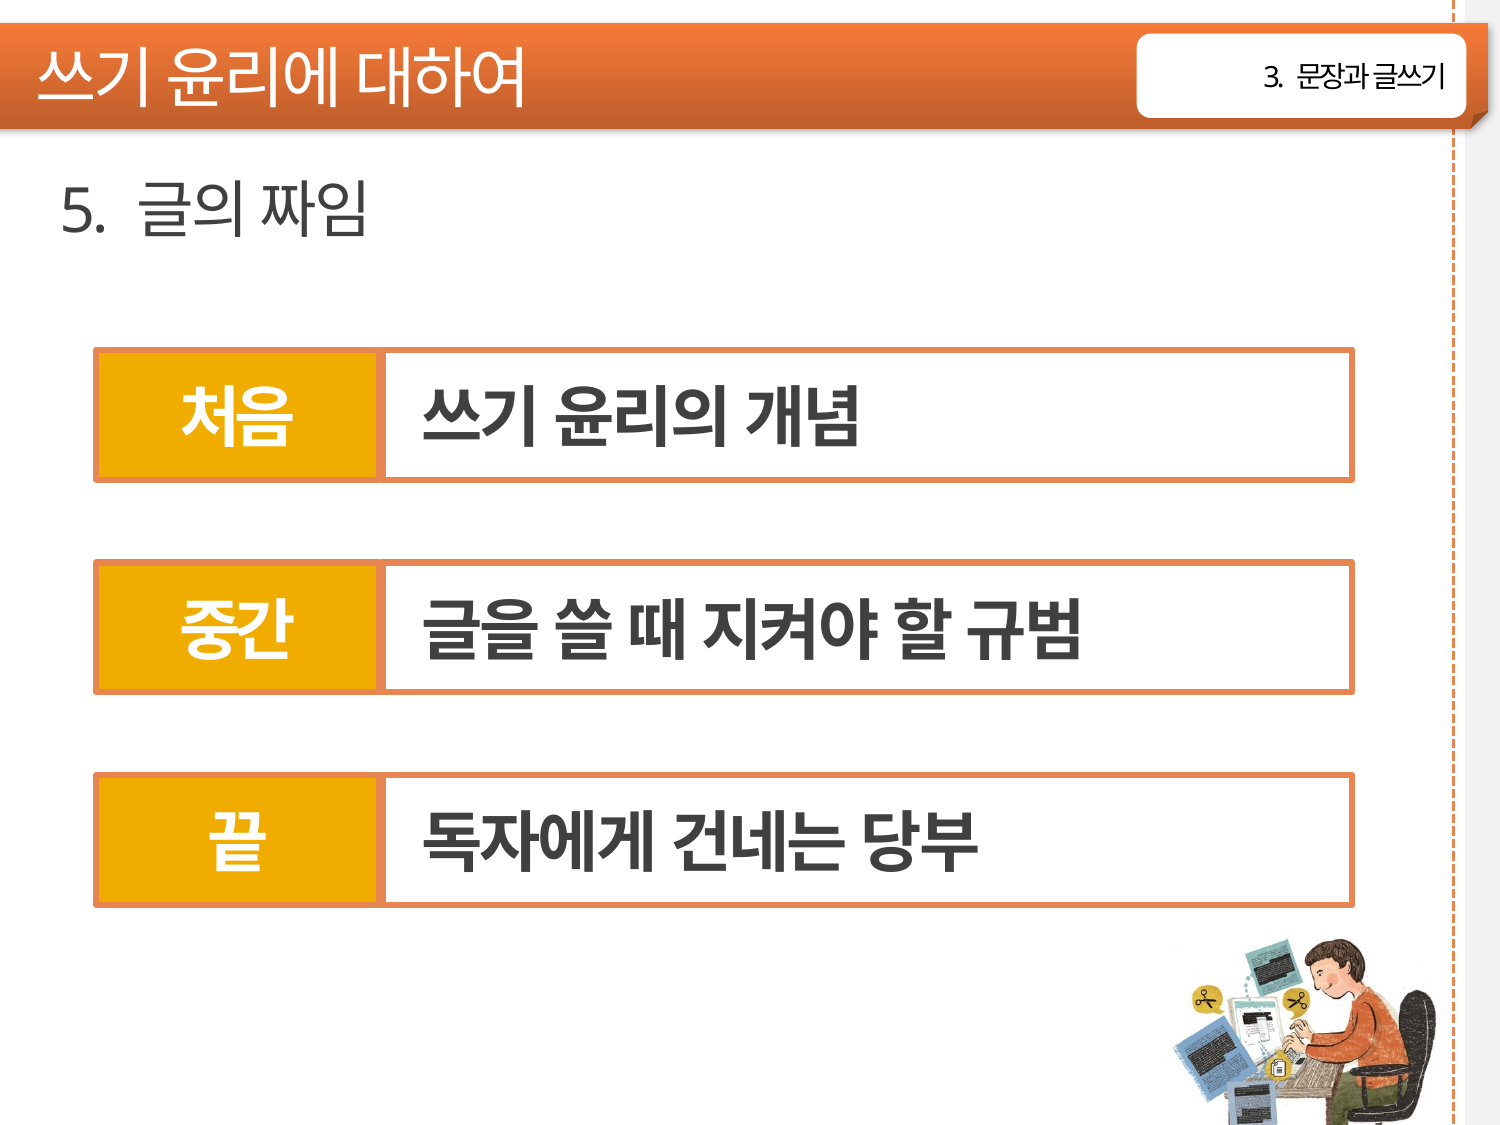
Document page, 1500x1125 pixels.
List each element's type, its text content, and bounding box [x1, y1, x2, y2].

text_box 끝 [94, 773, 382, 907]
list 쓰기 윤리에 대하여 [0, 23, 1211, 129]
text_box 중간 [94, 560, 382, 694]
text_box 3. 문장과 글쓰기 [1134, 31, 1469, 121]
list 5. 글의 짜임 [0, 170, 1424, 247]
text_box 쓰기 윤리의 개념 [382, 348, 1354, 482]
text_box 처음 [94, 348, 382, 482]
picture [1163, 904, 1448, 1125]
text_box 독자에게 건네는 당부 [382, 773, 1354, 907]
text_box 글을 쓸 때 지켜야 할 규범 [382, 560, 1354, 694]
